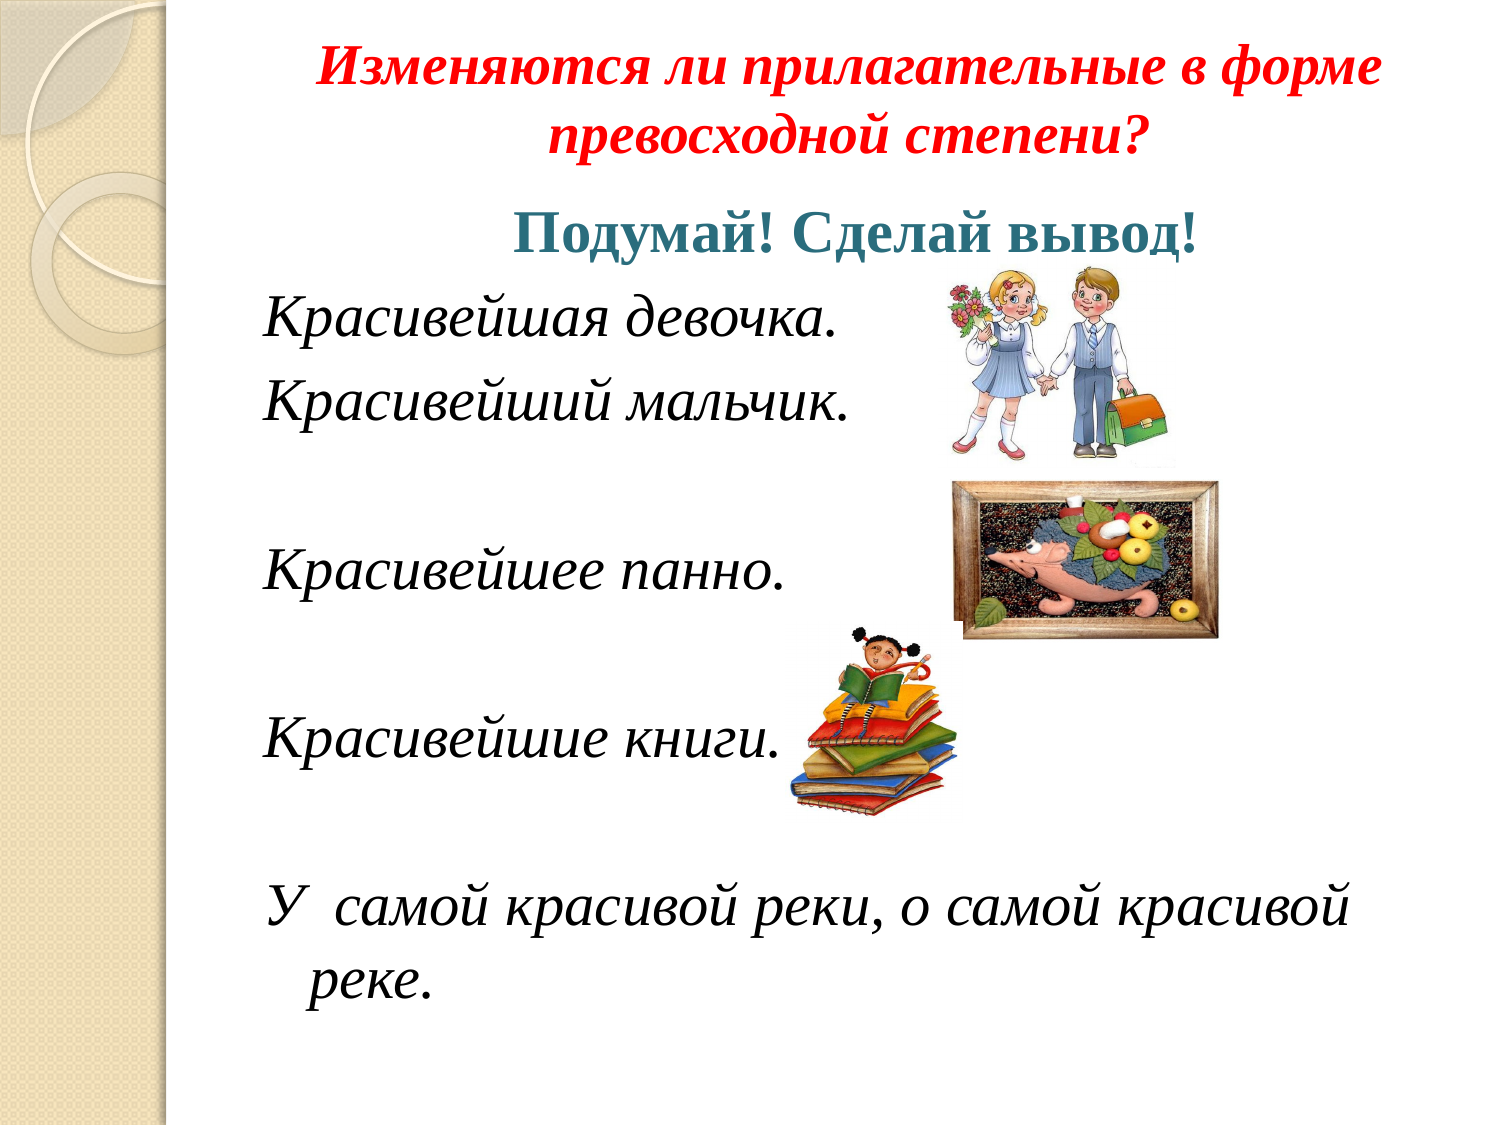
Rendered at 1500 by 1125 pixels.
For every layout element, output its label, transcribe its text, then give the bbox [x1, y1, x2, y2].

picture [785, 479, 1223, 823]
picture [938, 255, 1176, 469]
list Подумай! Сделай вывод! Красивейшая девочка. Красивейший мальчик. Красивейшее панно. Красивейшие книги. У самой красивой реки, о самой красивой реке. [235, 184, 1466, 1025]
title Изменяются ли прилагательные в форме превосходной степени? [235, 19, 1466, 173]
